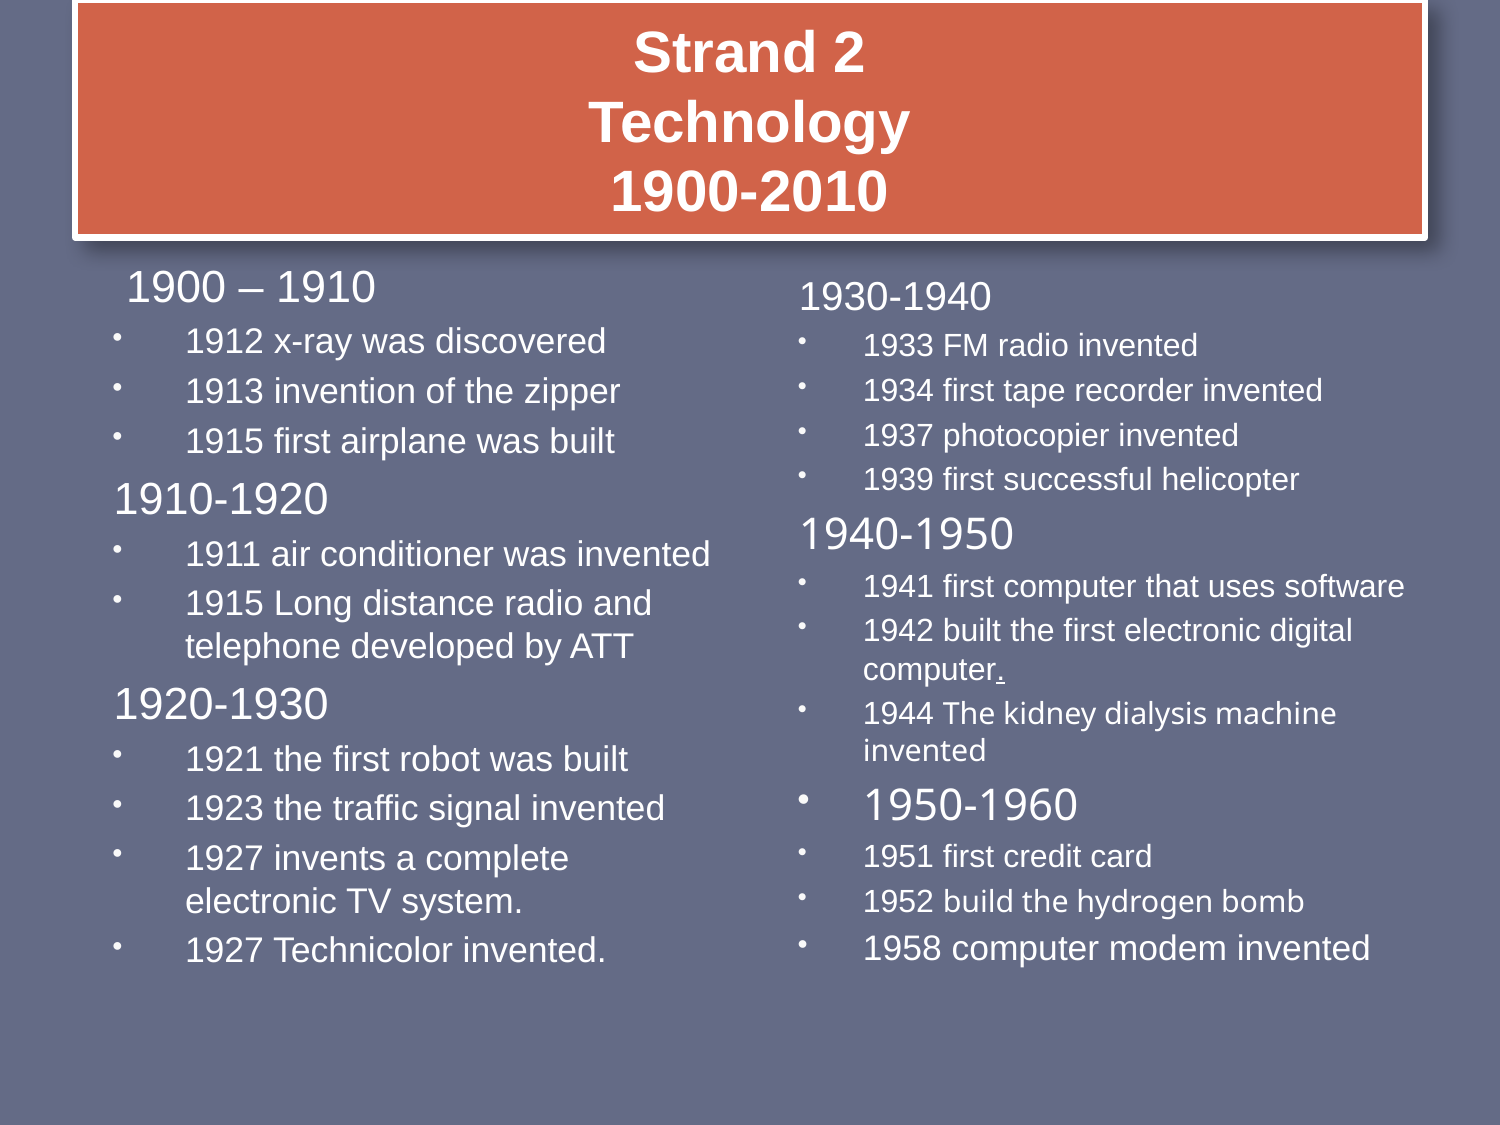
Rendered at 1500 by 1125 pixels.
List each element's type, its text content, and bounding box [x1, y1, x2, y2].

title Strand 2 Technology 1900-2010 [72, 0, 1428, 241]
list 1900 – 1910 1912 x-ray was discovered 1913 invention of the zipper 1915 first airplane was built 1910-1920 1911 air conditioner was invented 1915 Long distance radio and telephone developed by ATT 1920-1930 1921 the first robot was built 1923 the traffic signal invented 1927 invents a complete electronic TV system. 1927 Technicolor invented. [75, 249, 738, 993]
list 1930-1940 1933 FM radio invented 1934 first tape recorder invented 1937 photocopier invented 1939 first successful helicopter 1940-1950 1941 first computer that uses software 1942 built the first electronic digital computer. 1944 The kidney dialysis machine invented 1950-1960 1951 first credit card 1952 build the hydrogen bomb 1958 computer modem invented [762, 262, 1425, 1005]
